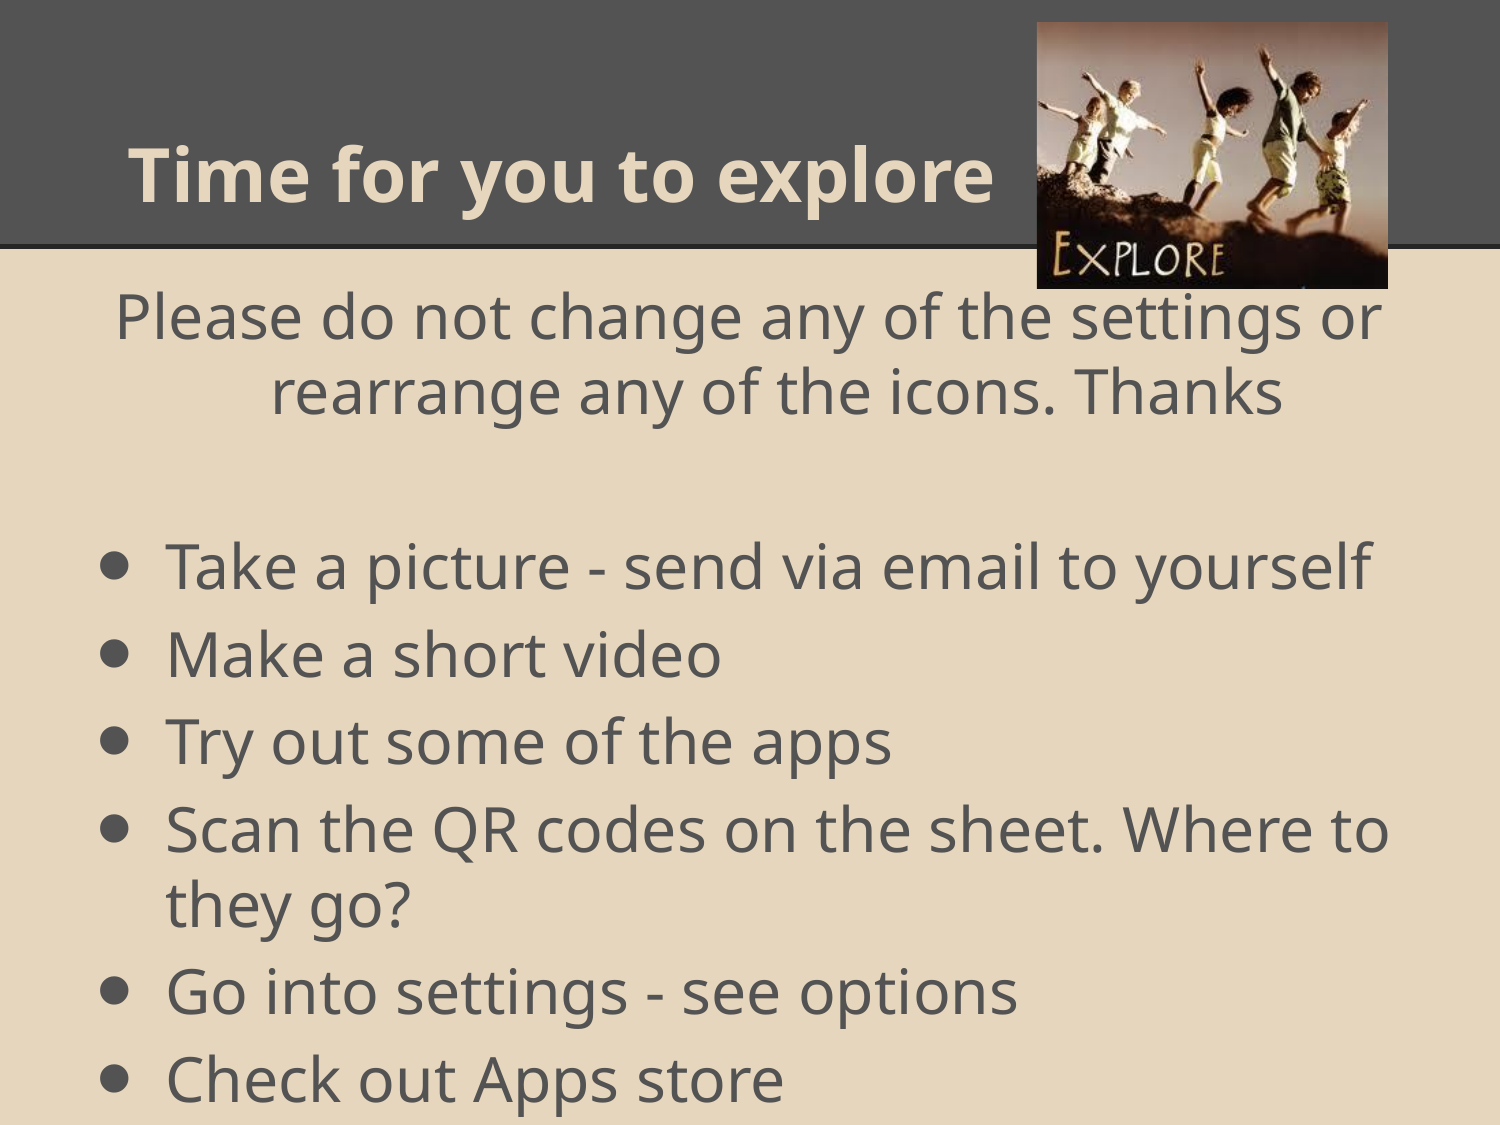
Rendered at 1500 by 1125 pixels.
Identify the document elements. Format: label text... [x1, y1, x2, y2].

text_box [1036, 22, 1388, 289]
title Time for you to explore [75, 14, 1425, 233]
list Please do not change any of the settings or rearrange any of the icons. Thanks Take a picture - send via email to yourself Make a short video Try out some of the apps Scan the QR codes on the sheet. Where to they go? Go into settings - see options Check out Apps store [75, 262, 1425, 1125]
